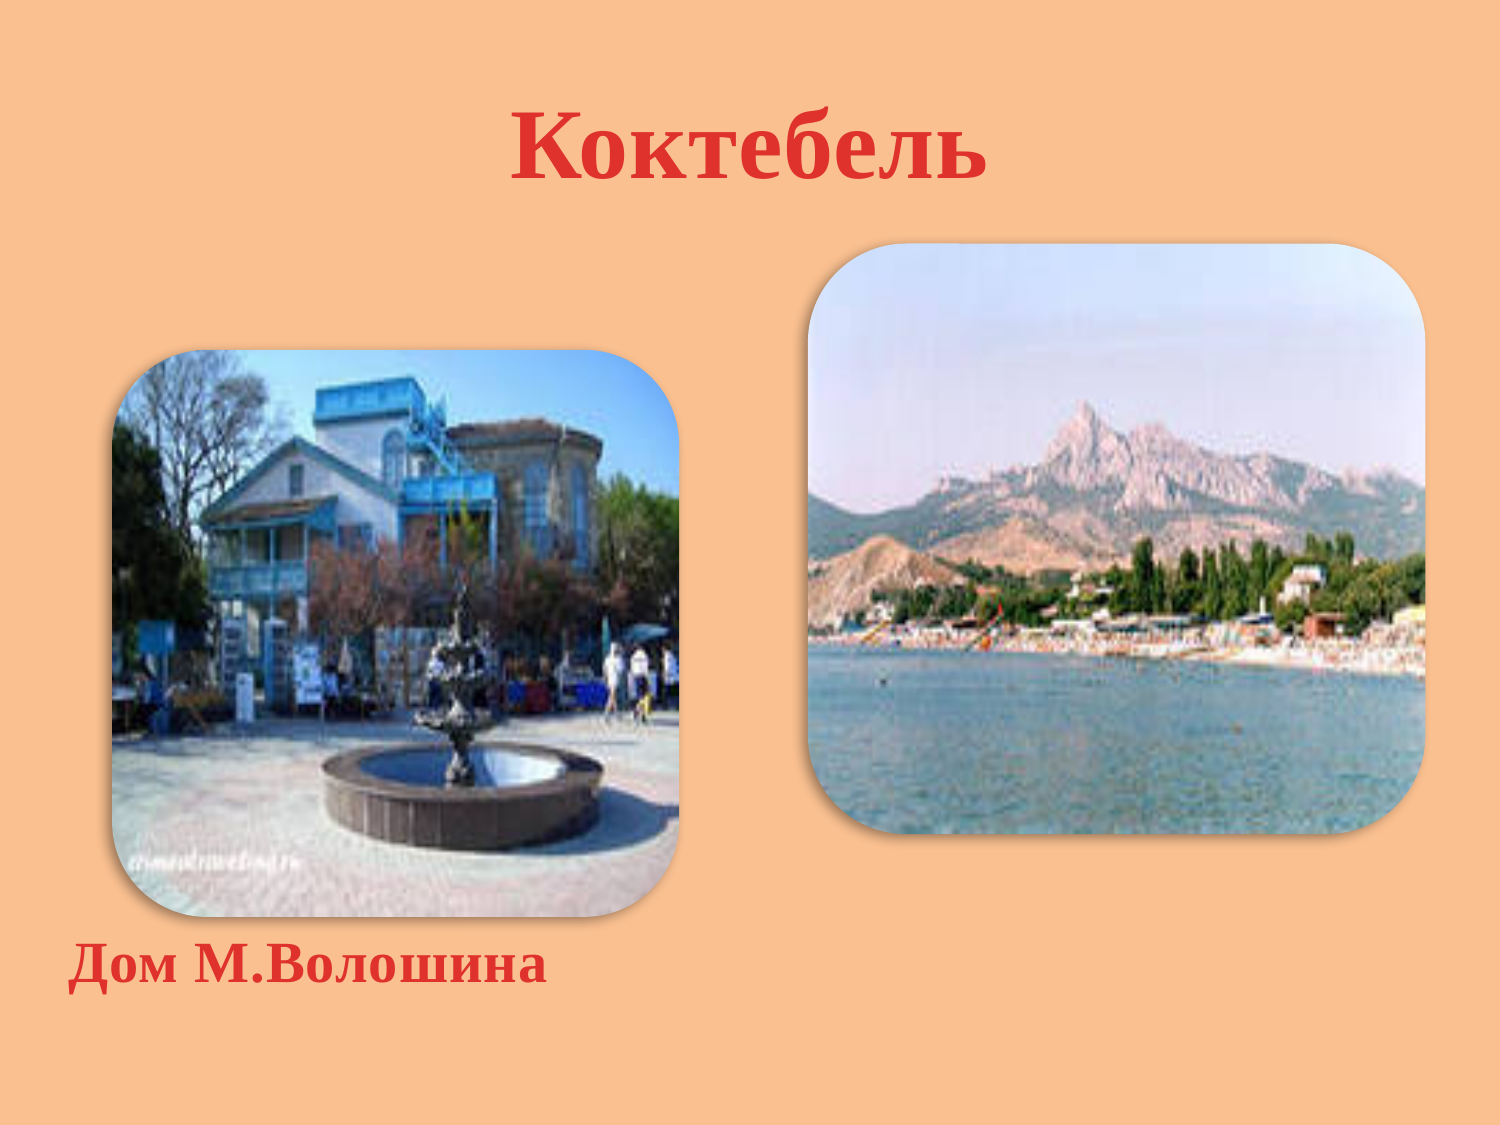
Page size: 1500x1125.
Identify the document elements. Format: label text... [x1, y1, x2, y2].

picture [807, 243, 1426, 835]
title Коктебель [75, 45, 1425, 233]
list Дом М.Волошина [53, 916, 632, 1005]
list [111, 349, 680, 918]
